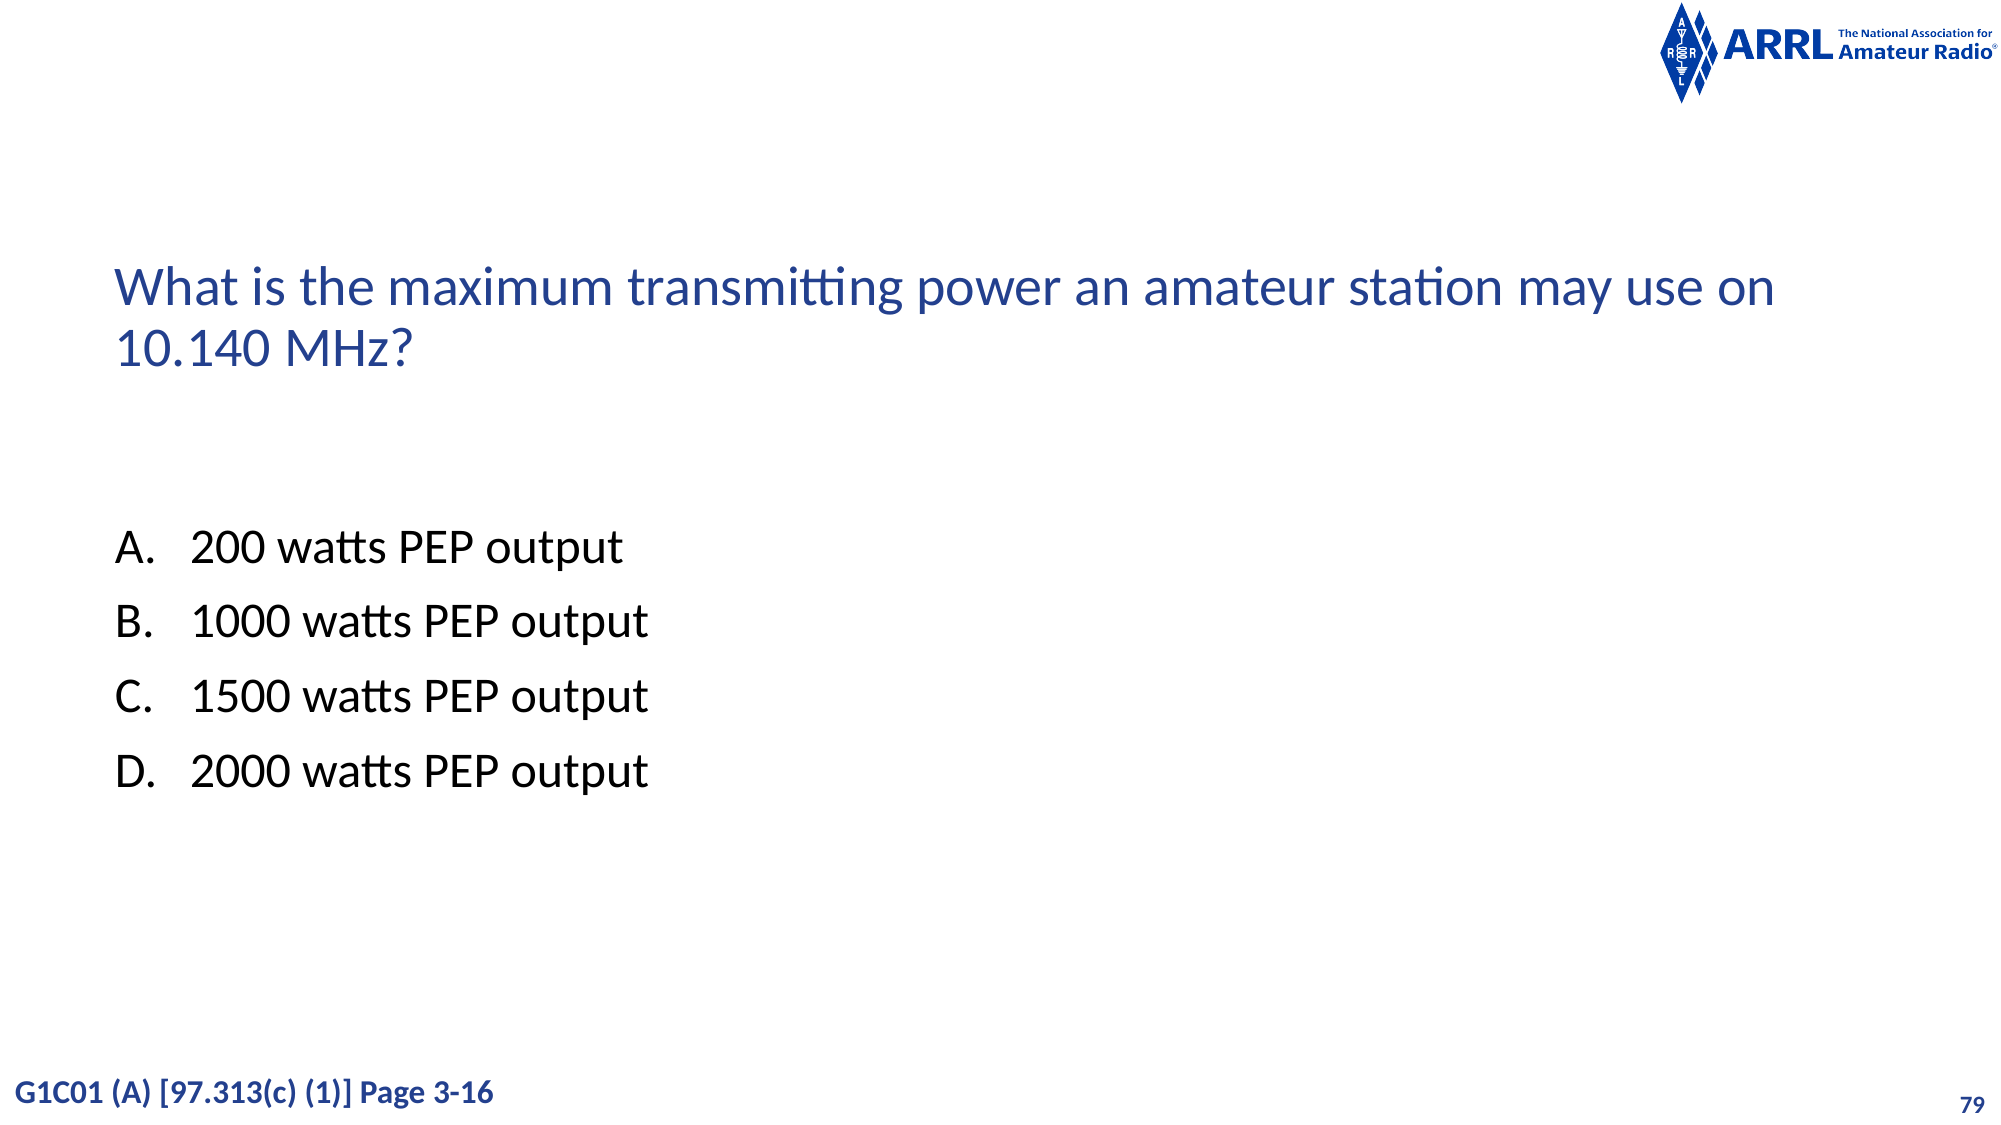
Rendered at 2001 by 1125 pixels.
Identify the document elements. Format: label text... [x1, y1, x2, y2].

text_box 79 [1899, 1081, 2000, 1125]
list 200 watts PEP output 1000 watts PEP output 1500 watts PEP output 2000 watts PEP output [99, 512, 1900, 1005]
text_box G1C01 (A) [97.313(c) (1)] Page 3-16 [0, 1062, 1313, 1118]
picture [1658, 0, 1999, 106]
title What is the maximum transmitting power an amateur station may use on 10.140 MHz? [99, 249, 1900, 388]
